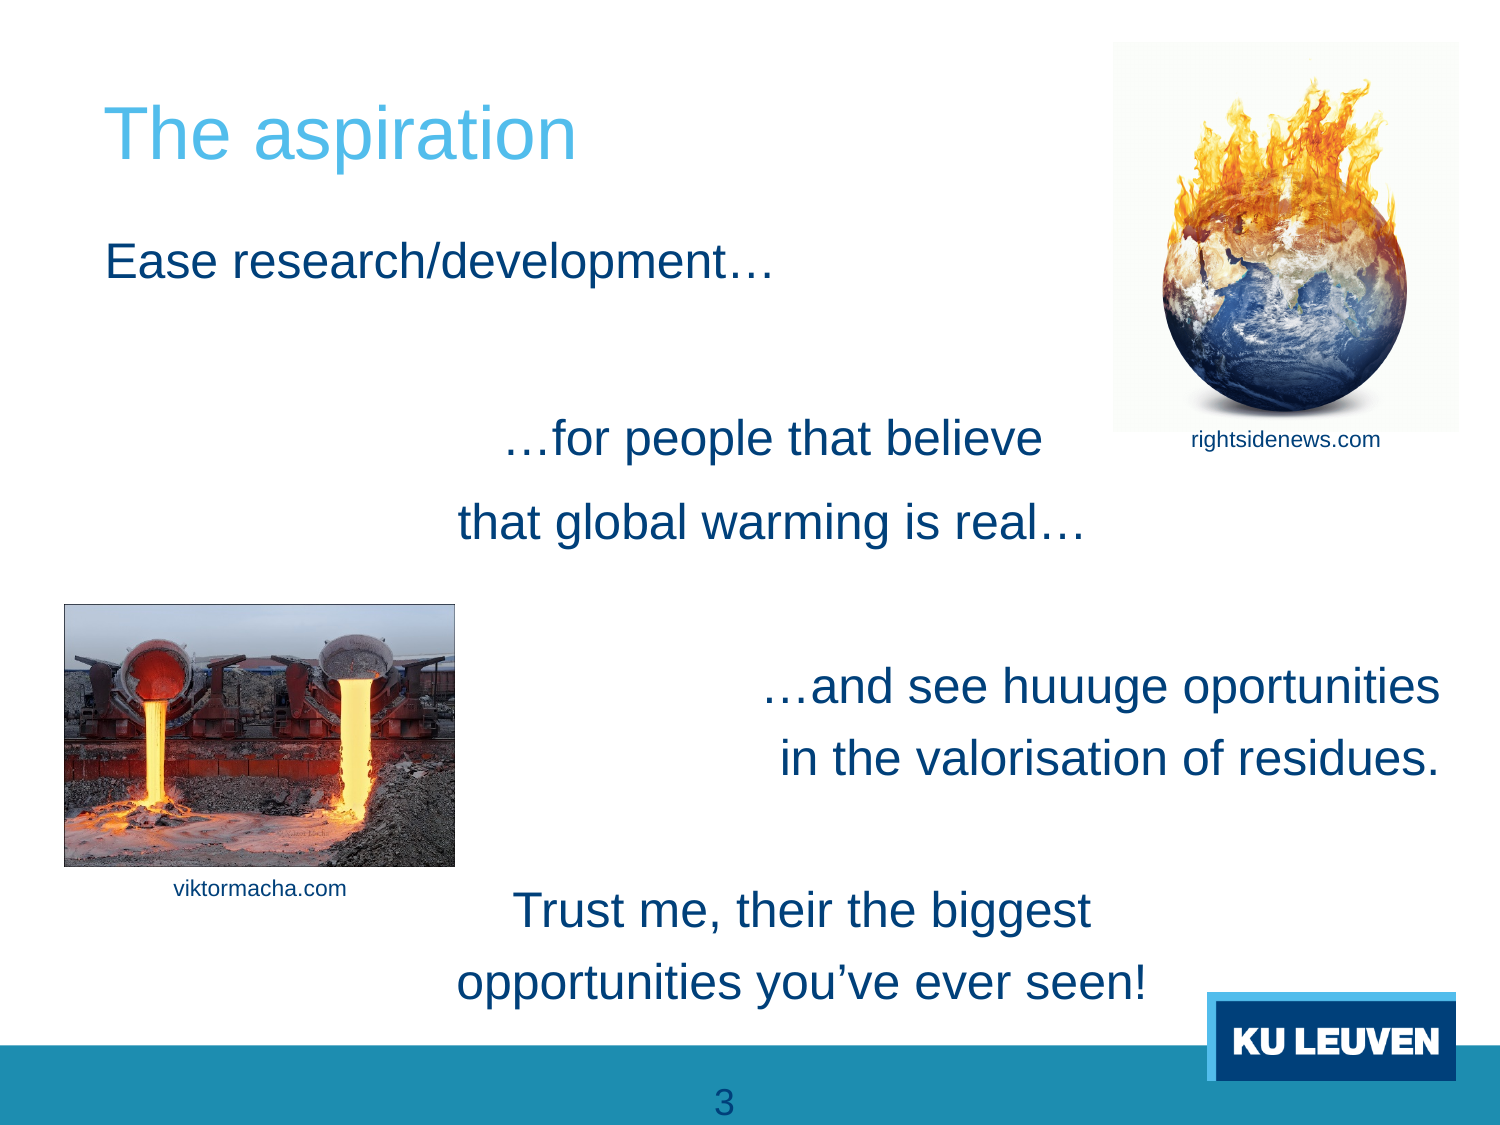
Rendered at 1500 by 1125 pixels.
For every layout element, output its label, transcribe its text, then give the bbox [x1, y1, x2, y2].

text_box Ease research/development… …for people that believe that global warming is real… …and see huuuge oportunities in the valorisation of residues. Trust me, their the biggest opportunities you’ve ever seen! [88, 221, 1456, 948]
text_box viktormacha.com [121, 867, 400, 909]
text_box 3 [596, 1070, 750, 1118]
picture [64, 604, 455, 867]
picture [1113, 42, 1459, 433]
text_box The aspiration [88, 76, 1113, 221]
text_box rightsidenews.com [1146, 433, 1426, 460]
picture [1207, 992, 1456, 1081]
